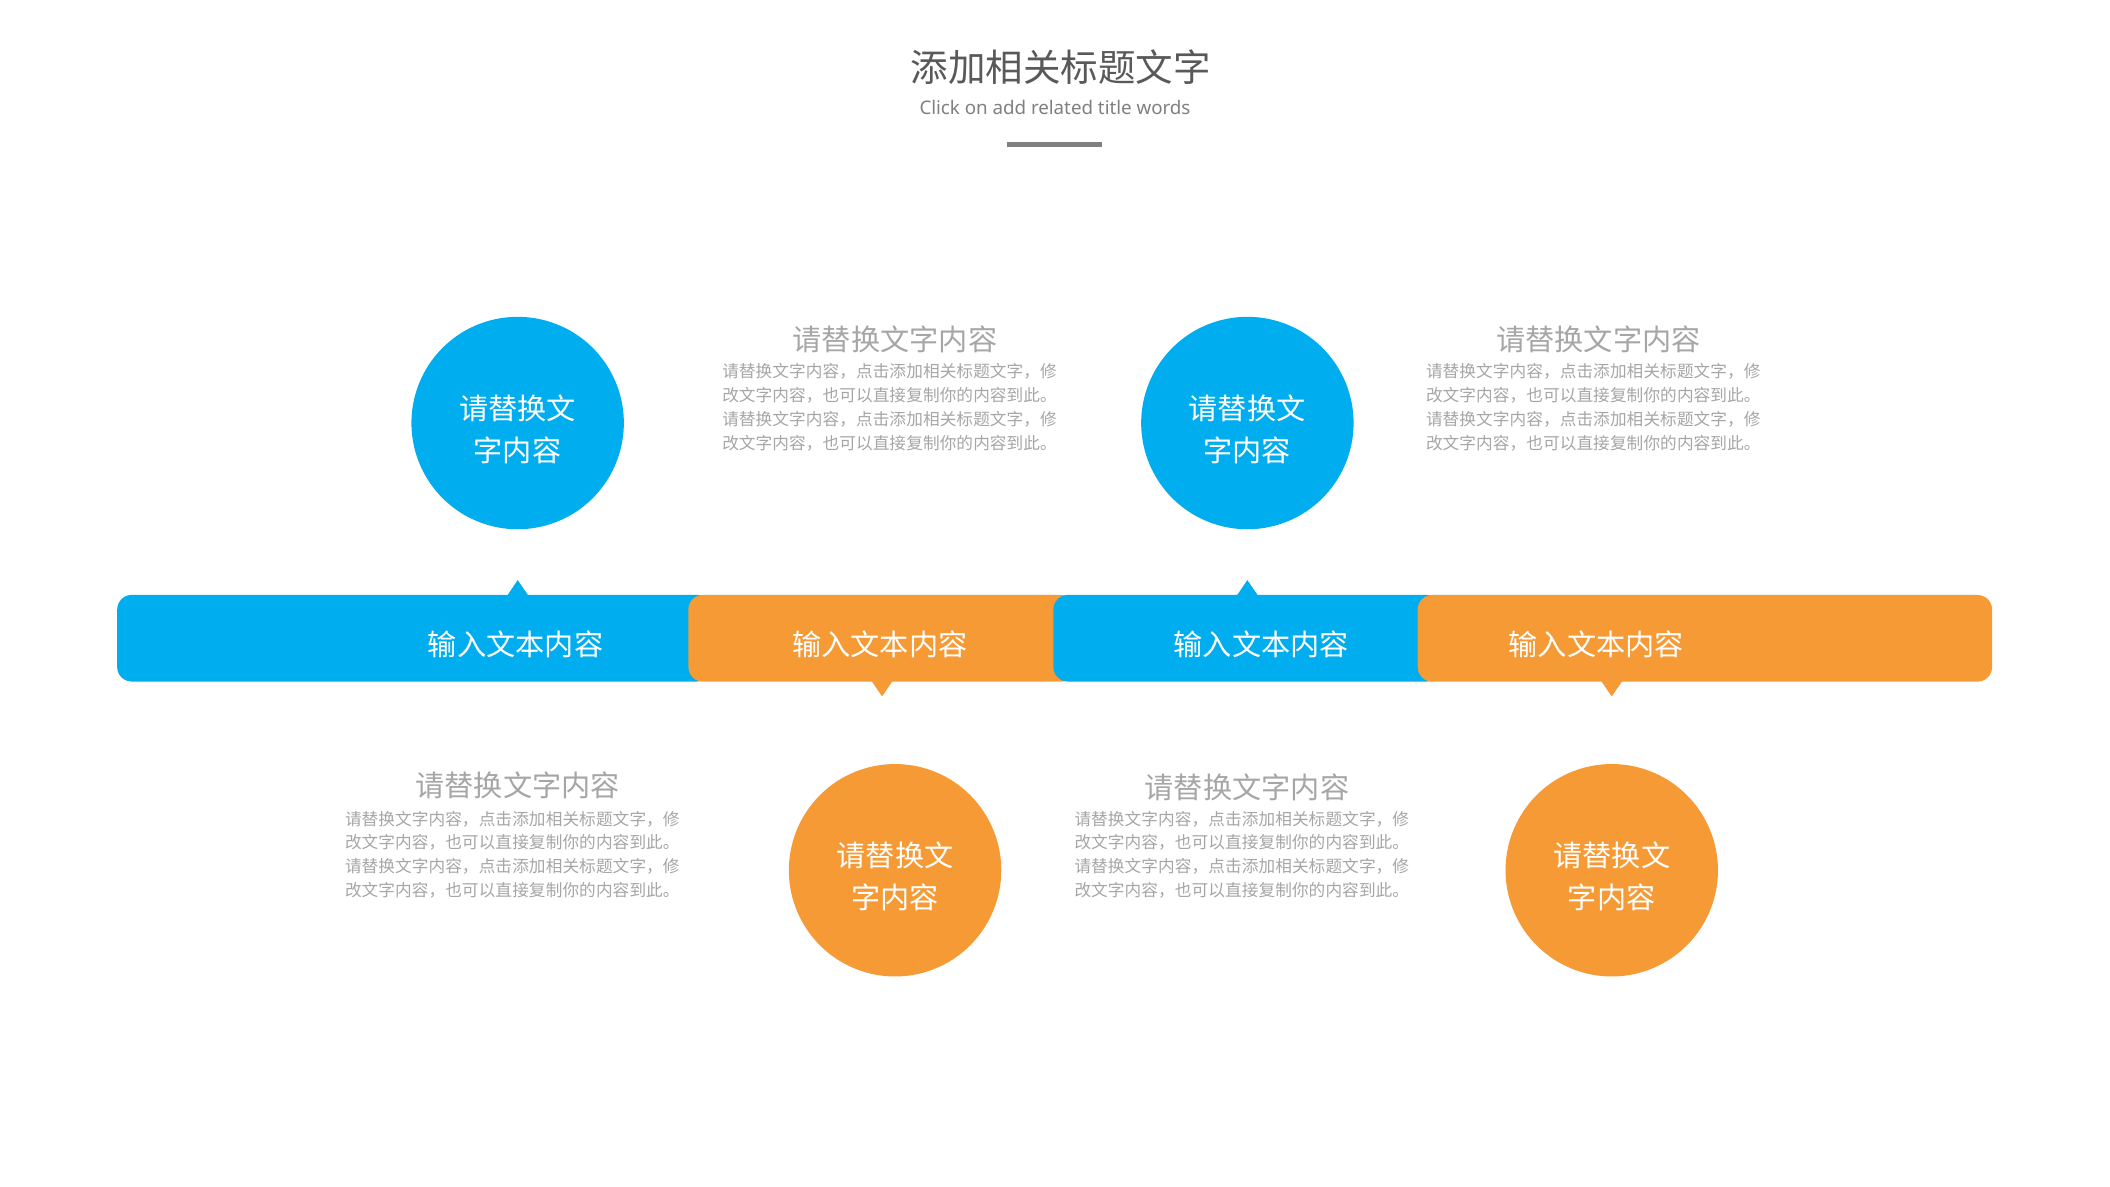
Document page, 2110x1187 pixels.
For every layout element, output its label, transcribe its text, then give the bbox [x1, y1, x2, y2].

text_box 添加相关标题文字 [877, 37, 1245, 95]
text_box 请替换文字内容 [775, 314, 1015, 357]
text_box 请替换文字内容 [1478, 314, 1719, 357]
text_box 请替换文字内容 [1184, 383, 1310, 468]
text_box 请替换文字内容 [1127, 762, 1367, 805]
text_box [1417, 594, 1993, 697]
text_box [1141, 316, 1354, 530]
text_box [117, 580, 712, 682]
text_box [1505, 764, 1718, 977]
text_box 请替换文字内容，点击添加相关标题文字，修改文字内容，也可以直接复制你的内容到此。请替换文字内容，点击添加相关标题文字，修改文字内容，也可以直接复制你的内容到此。 [1426, 357, 1772, 453]
text_box 请替换文字内容 [1549, 830, 1675, 915]
text_box [411, 316, 624, 530]
text_box 请替换文字内容 [832, 830, 958, 915]
text_box [788, 764, 1002, 977]
text_box 请替换文字内容，点击添加相关标题文字，修改文字内容，也可以直接复制你的内容到此。请替换文字内容，点击添加相关标题文字，修改文字内容，也可以直接复制你的内容到此。 [345, 804, 691, 901]
text_box 请替换文字内容，点击添加相关标题文字，修改文字内容，也可以直接复制你的内容到此。请替换文字内容，点击添加相关标题文字，修改文字内容，也可以直接复制你的内容到此。 [722, 357, 1068, 453]
text_box 请替换文字内容 [398, 760, 638, 803]
text_box 请替换文字内容 [455, 383, 581, 468]
text_box 请替换文字内容，点击添加相关标题文字，修改文字内容，也可以直接复制你的内容到此。请替换文字内容，点击添加相关标题文字，修改文字内容，也可以直接复制你的内容到此。 [1074, 804, 1420, 901]
text_box Click on add related title words [877, 89, 1232, 124]
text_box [1053, 580, 1442, 682]
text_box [688, 594, 1076, 697]
